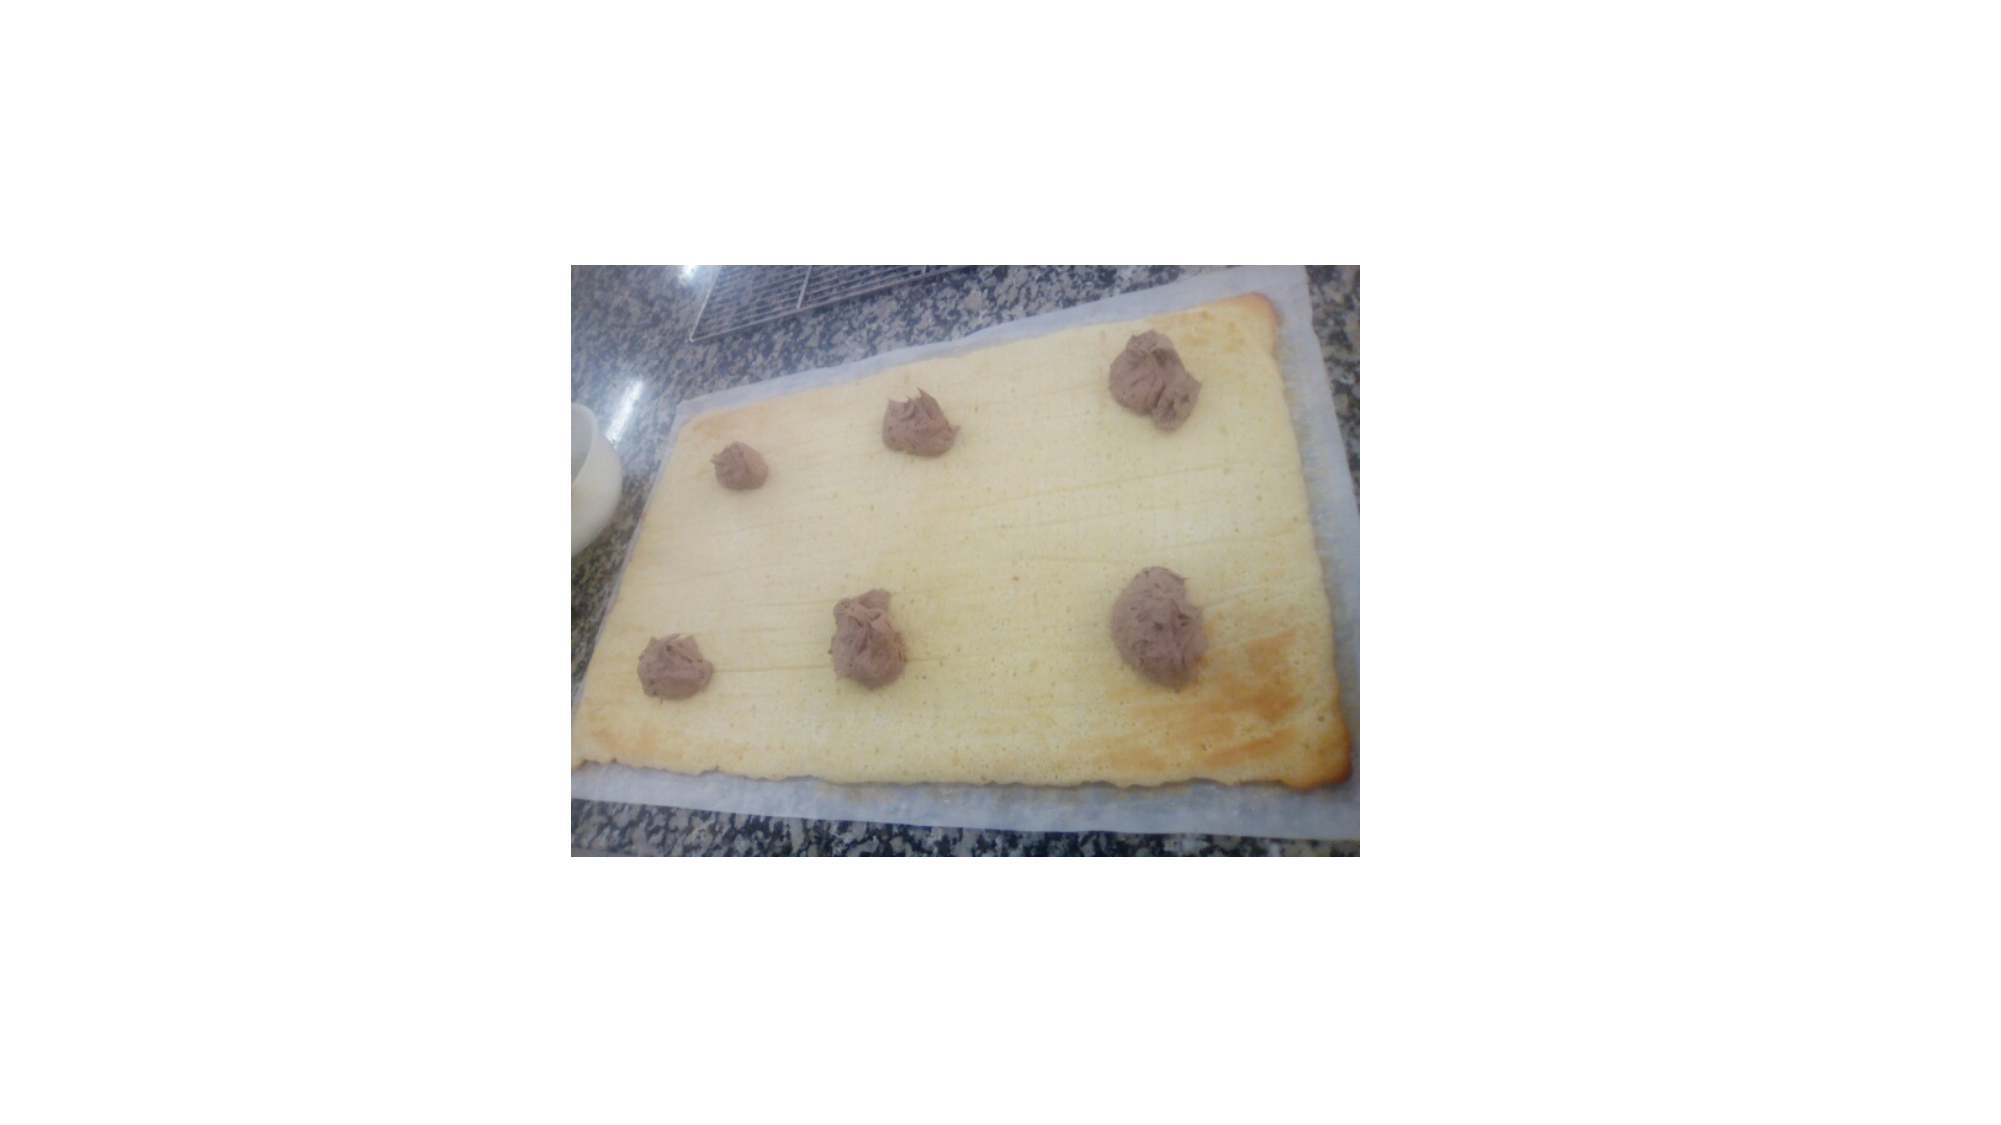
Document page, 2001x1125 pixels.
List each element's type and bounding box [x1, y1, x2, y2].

list [571, 265, 1360, 857]
